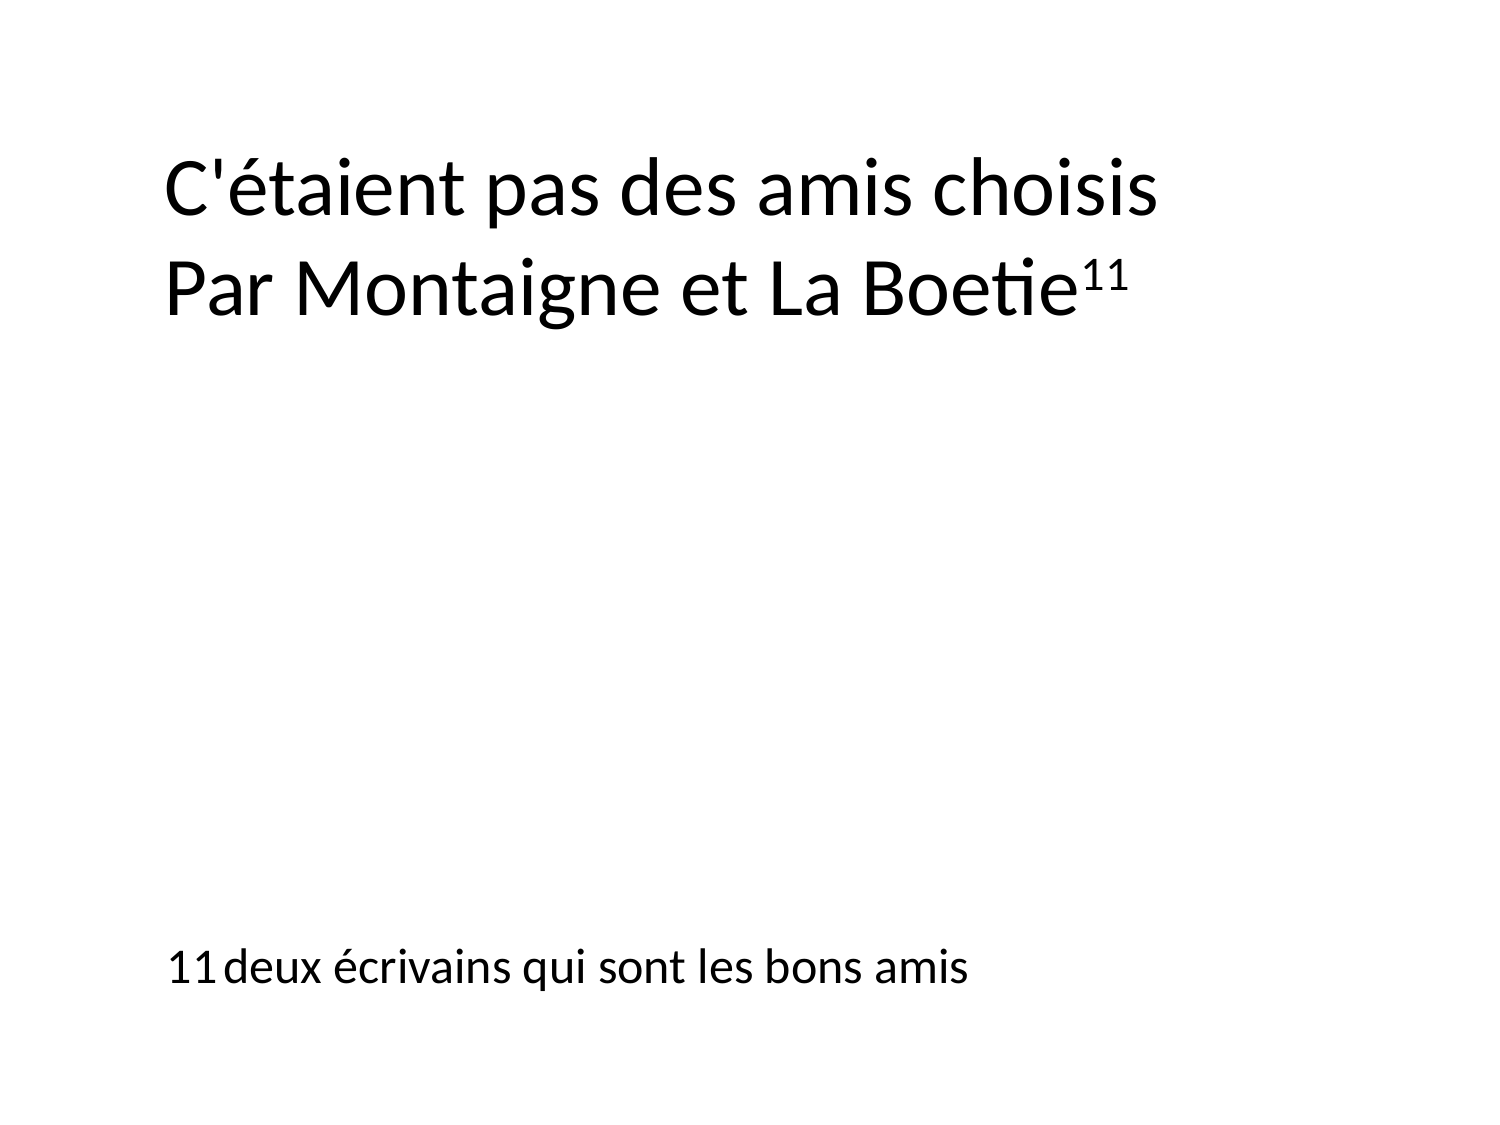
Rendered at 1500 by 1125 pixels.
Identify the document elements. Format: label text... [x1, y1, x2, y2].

text_box C'étaient pas des amis choisis Par Montaigne et La Boetie11 [150, 124, 1300, 540]
text_box deux écrivains qui sont les bons amis [152, 926, 996, 1001]
